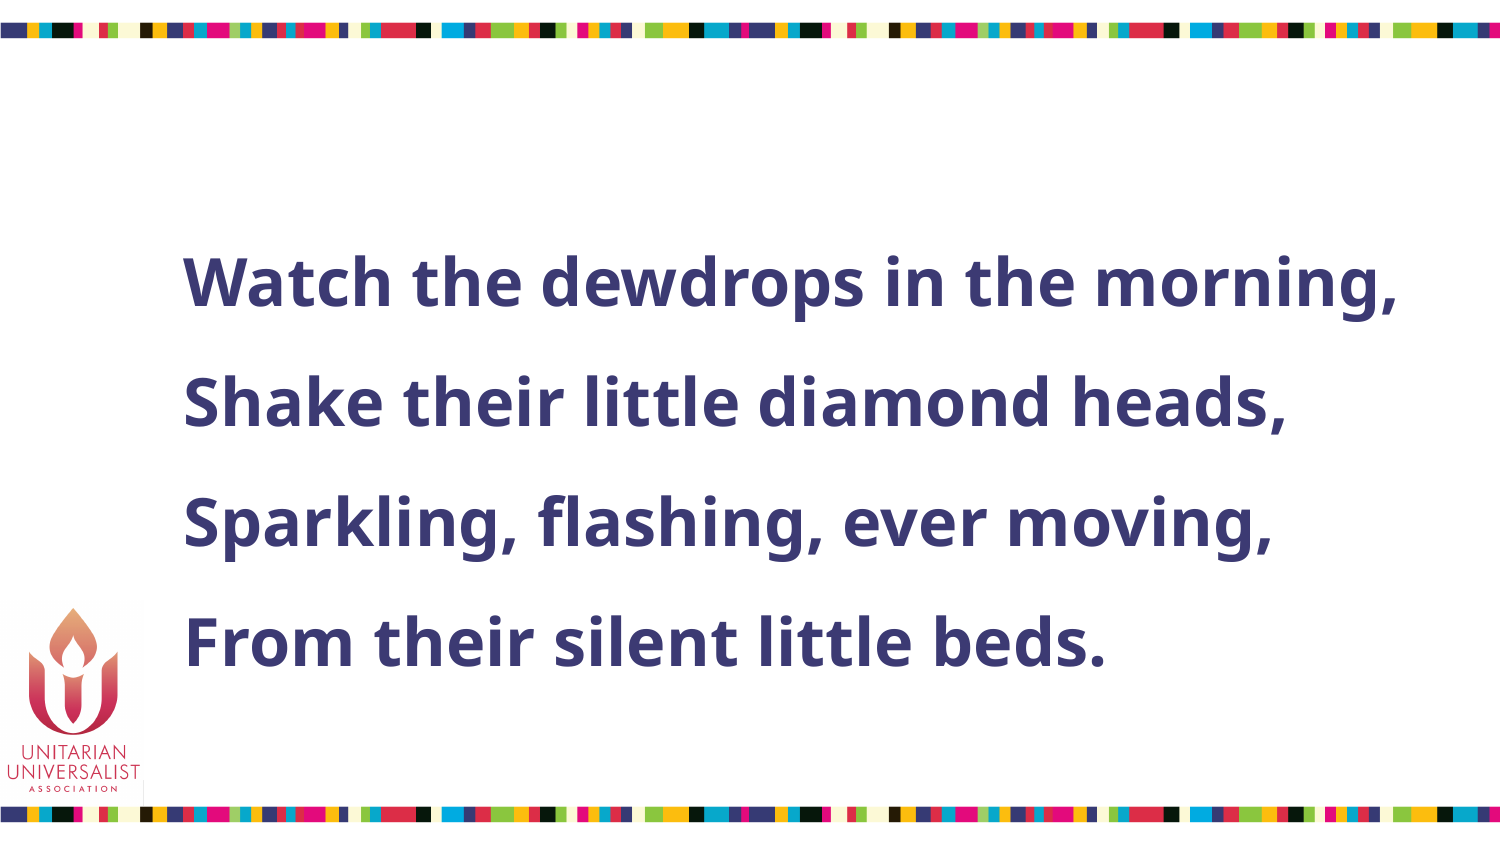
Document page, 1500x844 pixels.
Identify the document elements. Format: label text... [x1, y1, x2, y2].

text_box Watch the dewdrops in the morning, Shake their little diamond heads, Sparkling, flashing, ever moving, From their silent little beds. [168, 184, 1421, 695]
picture [0, 600, 1500, 824]
picture [0, 22, 1500, 40]
